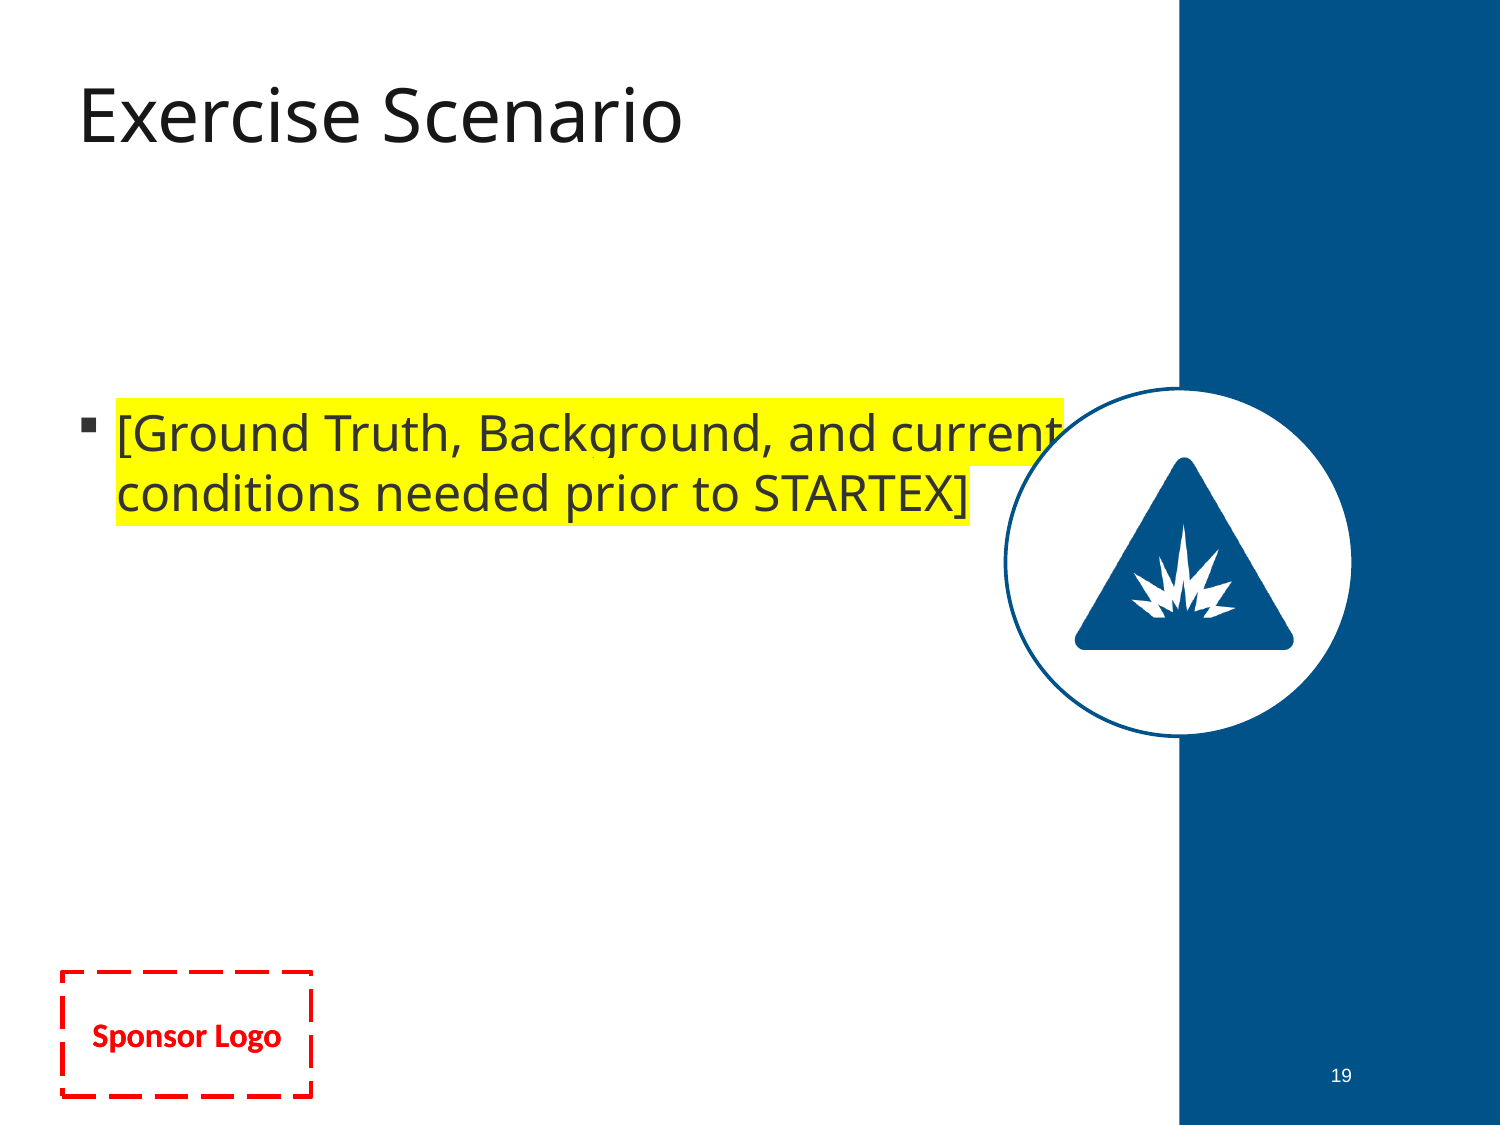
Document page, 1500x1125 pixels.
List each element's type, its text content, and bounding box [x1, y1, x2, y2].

title Exercise Scenario [62, 31, 982, 195]
list [Ground Truth, Background, and current conditions needed prior to STARTEX] [62, 287, 1088, 636]
picture [1062, 432, 1306, 676]
text_box [1003, 435, 1356, 739]
text_box [1062, 386, 1296, 431]
text_box [1177, 0, 1500, 1125]
slide_number 19 [1242, 1052, 1368, 1098]
